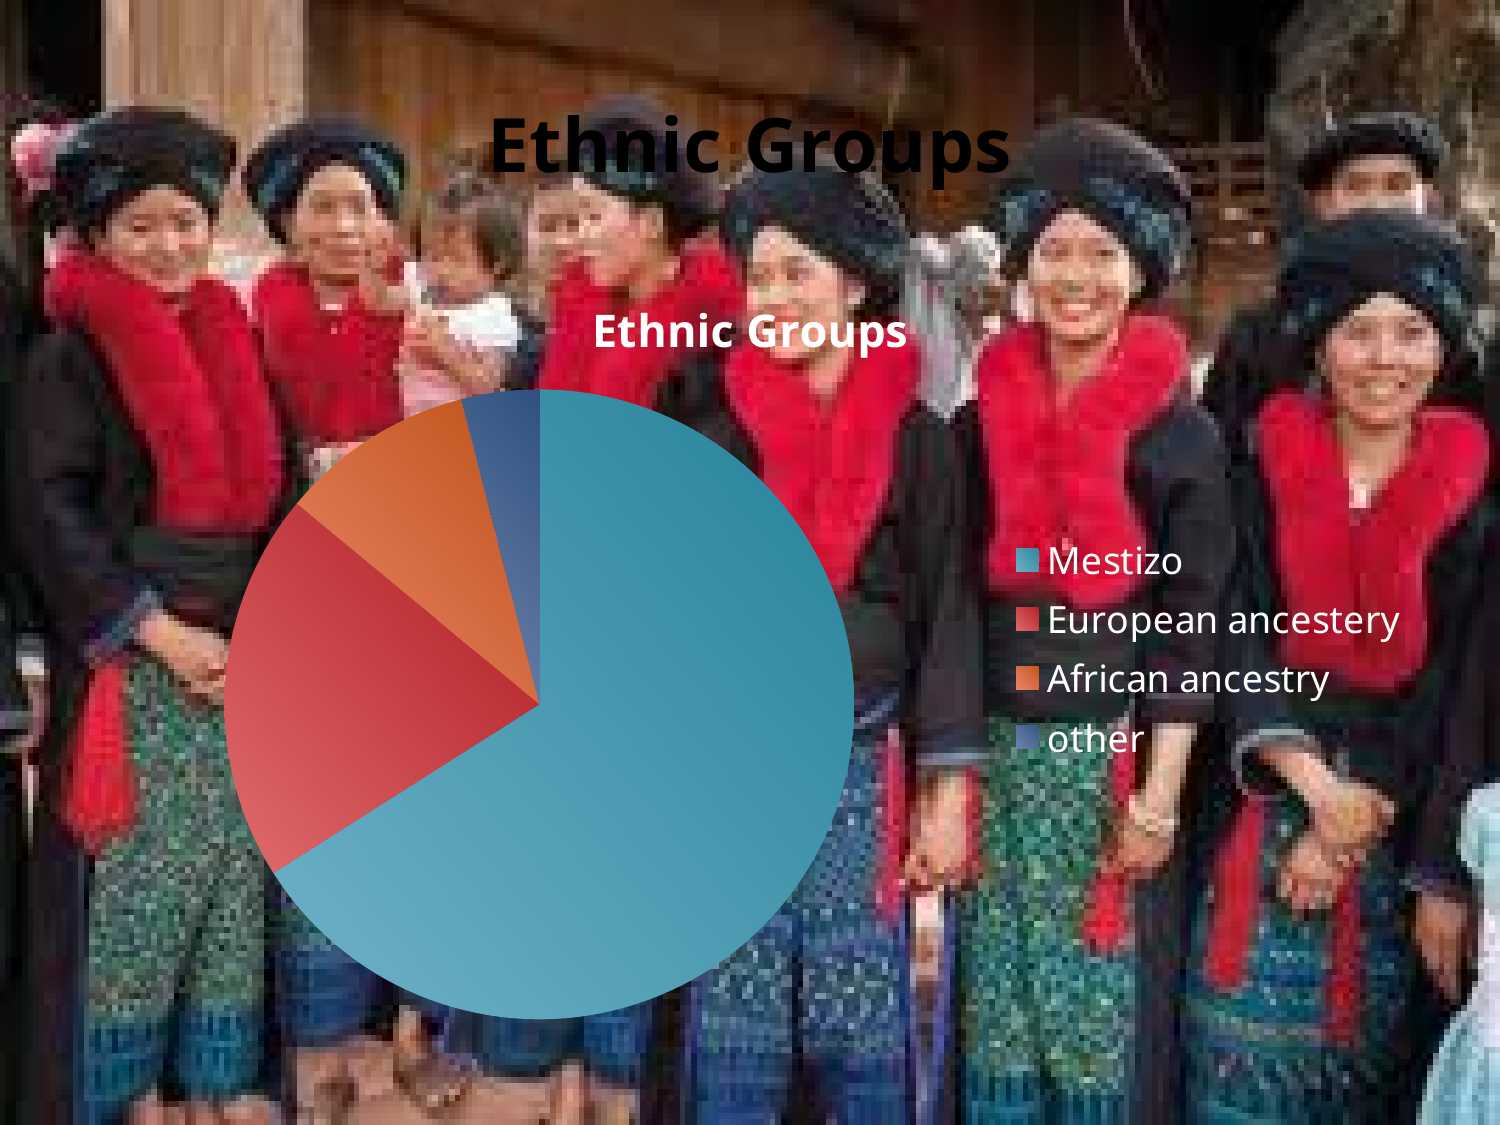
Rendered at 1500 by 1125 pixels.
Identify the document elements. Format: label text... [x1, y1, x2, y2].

chart [74, 262, 1426, 1036]
title Ethnic Groups [75, 45, 1425, 233]
picture [0, 0, 1500, 1125]
